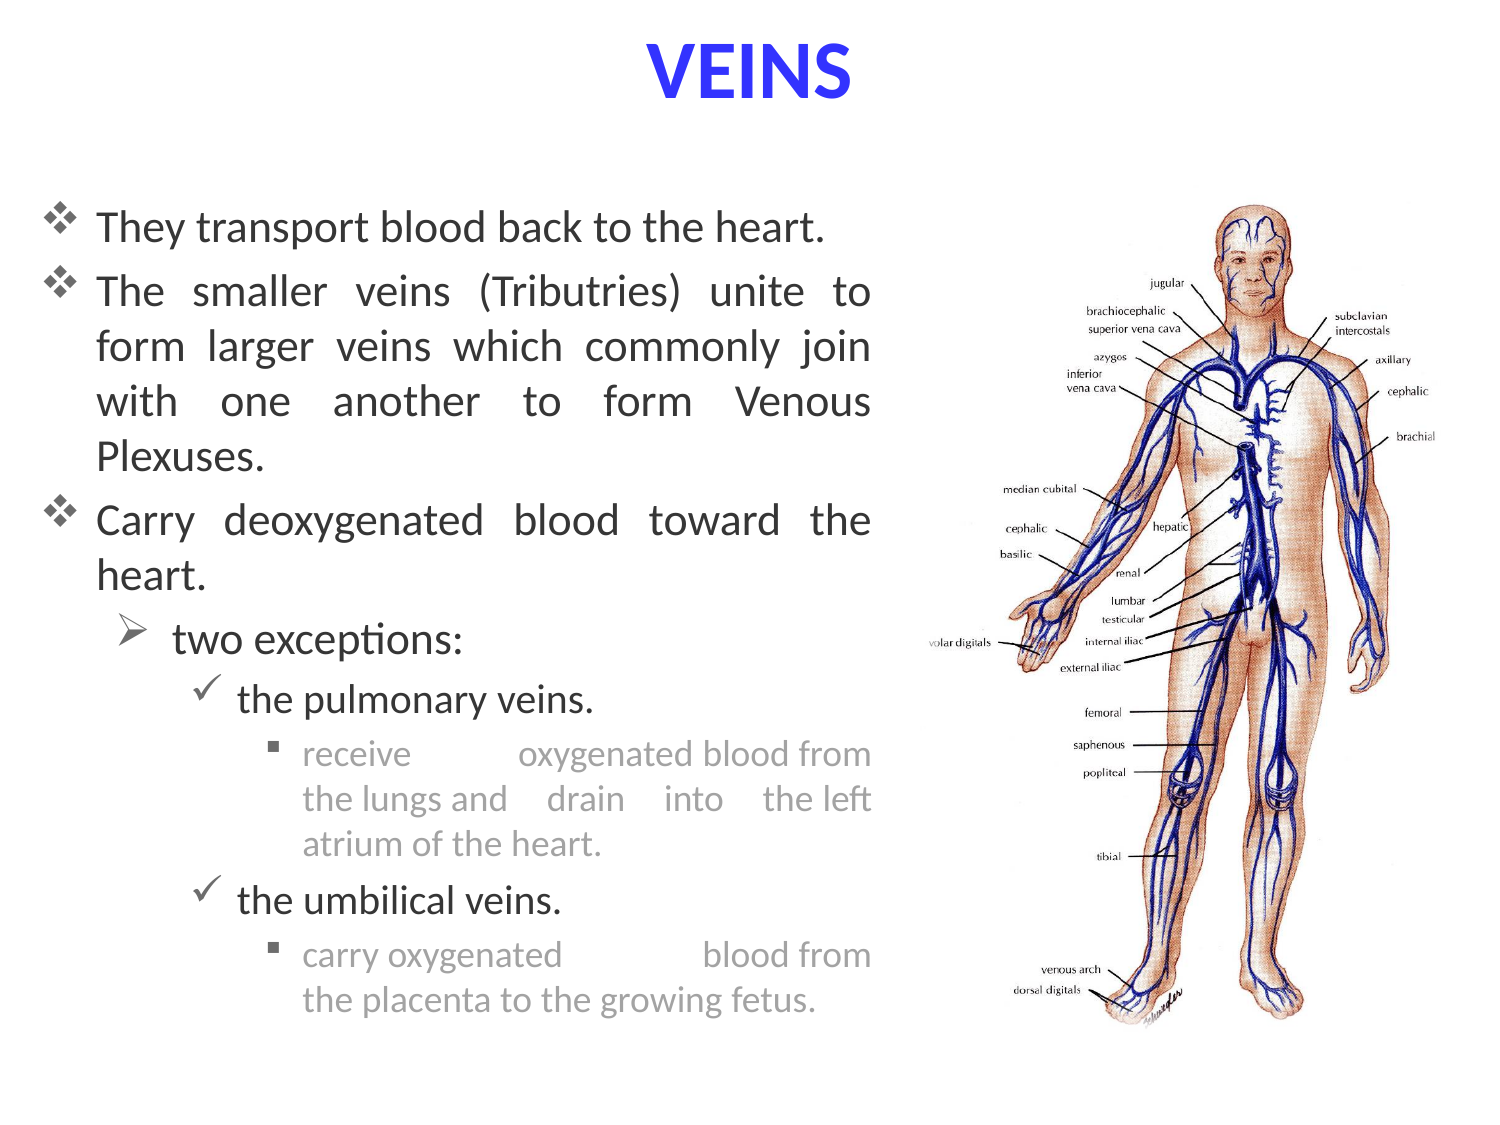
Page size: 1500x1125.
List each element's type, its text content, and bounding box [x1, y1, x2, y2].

list They transport blood back to the heart. The smaller veins (Tributries) unite to form larger veins which commonly join with one another to form Venous Plexuses. Carry deoxygenated blood toward the heart. two exceptions: the pulmonary veins. receive oxygenated blood from the lungs and drain into the left atrium of the heart. the umbilical veins. carry oxygenated blood from the placenta to the growing fetus. [24, 188, 888, 1035]
picture [913, 185, 1452, 1033]
text_box VEINS [0, 8, 1500, 130]
